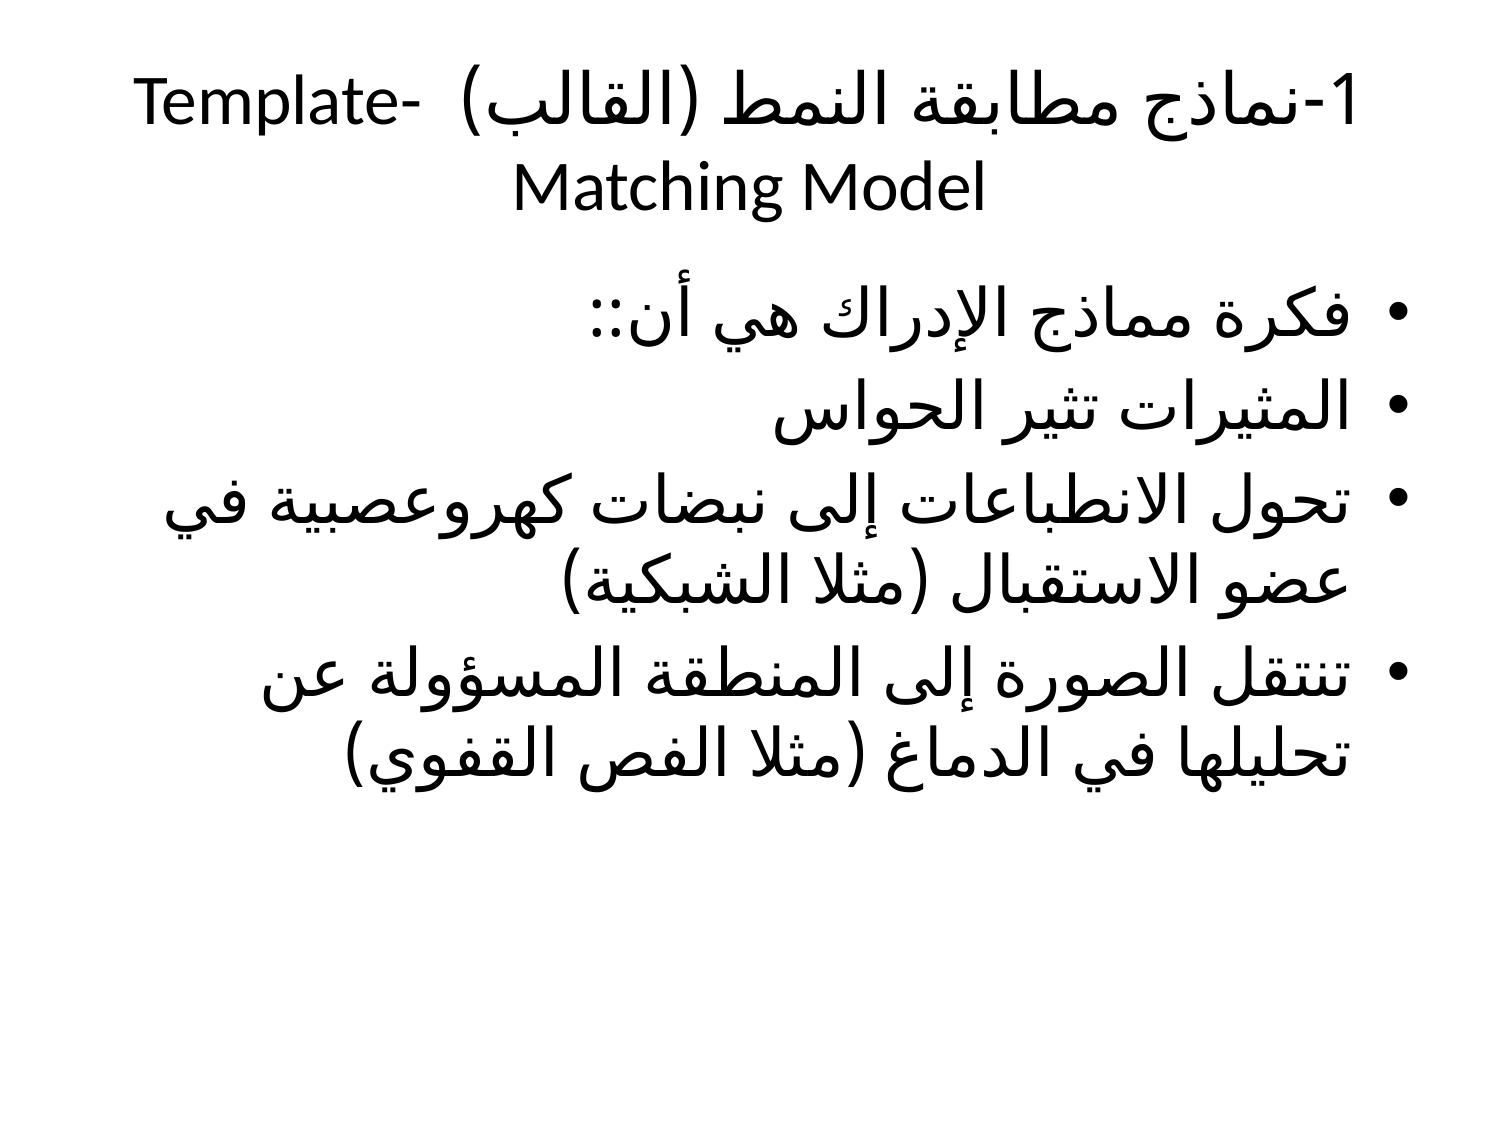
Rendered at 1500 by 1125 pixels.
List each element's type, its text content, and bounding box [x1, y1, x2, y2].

list فكرة مماذج الإدراك هي أن:: المثيرات تثير الحواس تحول الانطباعات إلى نبضات كهروعصبية في عضو الاستقبال (مثلا الشبكية) تنتقل الصورة إلى المنطقة المسؤولة عن تحليلها في الدماغ (مثلا الفص القفوي) [75, 262, 1425, 1005]
title 1-نماذج مطابقة النمط (القالب) Template-Matching Model [75, 45, 1425, 233]
